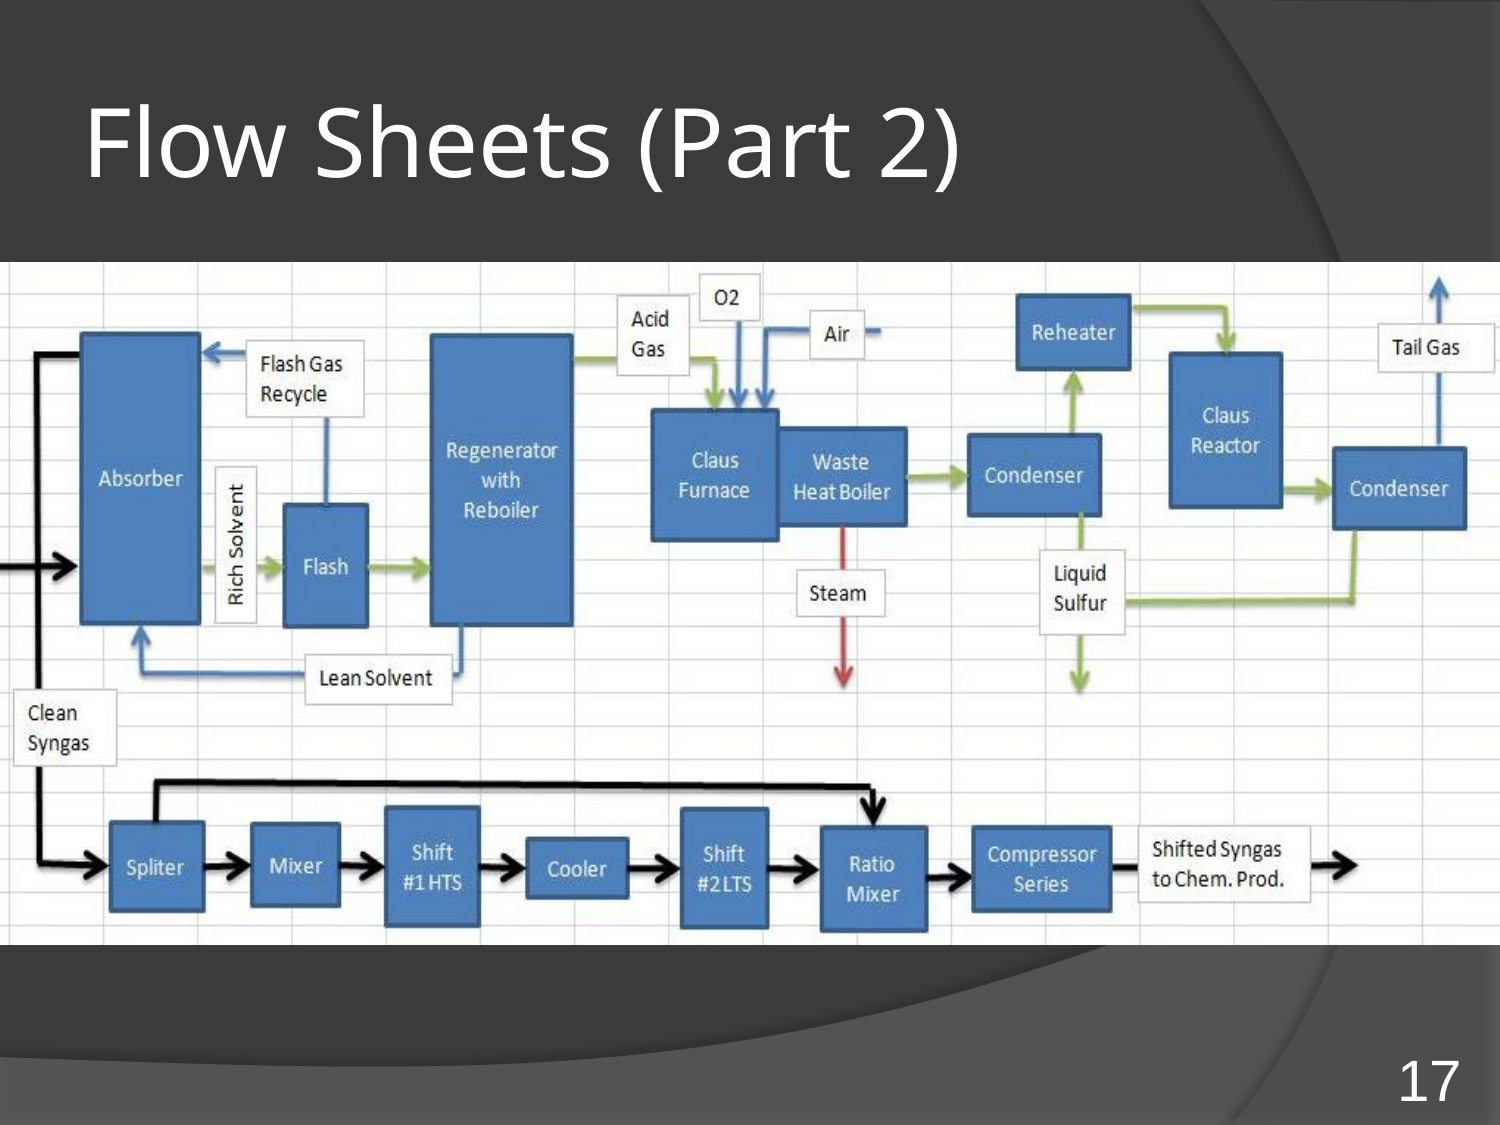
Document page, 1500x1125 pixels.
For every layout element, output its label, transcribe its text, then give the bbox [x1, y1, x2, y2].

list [0, 262, 1500, 945]
title Flow Sheets (Part 2) [75, 45, 1300, 233]
slide_number 17 [1337, 1053, 1463, 1114]
